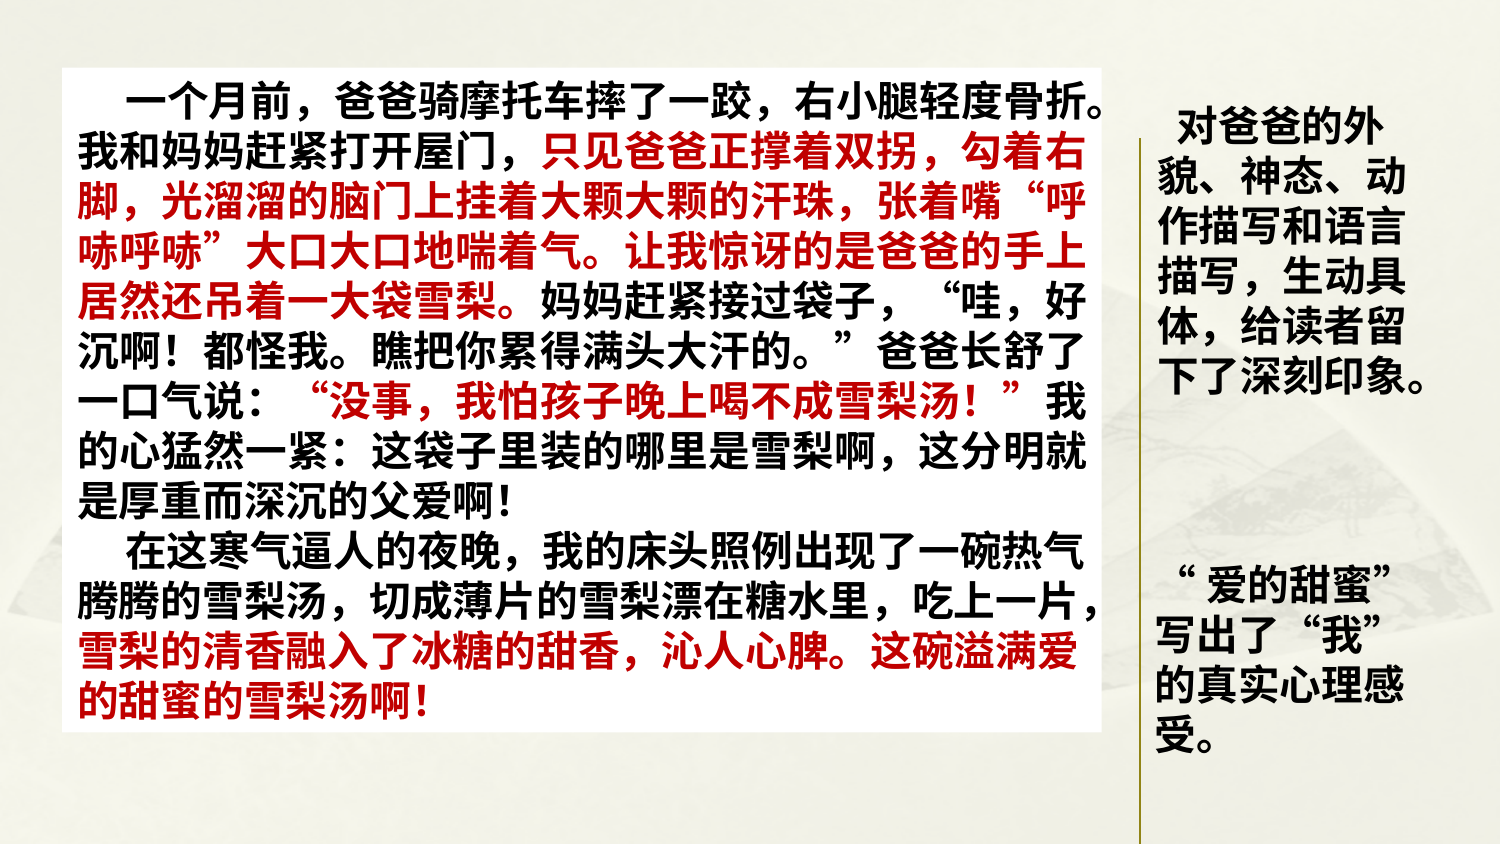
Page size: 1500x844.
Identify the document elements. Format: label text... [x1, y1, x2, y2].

text_box “爱的甜蜜”写出了“我”的真实心理感受。 [1144, 551, 1436, 767]
text_box 一个月前，爸爸骑摩托车摔了一跤，右小腿轻度骨折。我和妈妈赶紧打开屋门，只见爸爸正撑着双拐，勾着右脚，光溜溜的脑门上挂着大颗大颗的汗珠，张着嘴“呼哧呼哧”大口大口地喘着气。让我惊讶的是爸爸的手上居然还吊着一大袋雪梨。妈妈赶紧接过袋子，“哇，好沉啊！都怪我。瞧把你累得满头大汗的。”爸爸长舒了一口气说：“没事，我怕孩子晚上喝不成雪梨汤！”我的心猛然一紧：这袋子里装的哪里是雪梨啊，这分明就是厚重而深沉的父爱啊！ 在这寒气逼人的夜晚，我的床头照例出现了一碗热气腾腾的雪梨汤，切成薄片的雪梨漂在糖水里，吃上一片，雪梨的清香融入了冰糖的甜香，沁人心脾。这碗溢满爱的甜蜜的雪梨汤啊！ [62, 67, 1102, 733]
text_box 对爸爸的外貌、神态、动作描写和语言描写，生动具体，给读者留下了深刻印象。 [1142, 91, 1438, 407]
